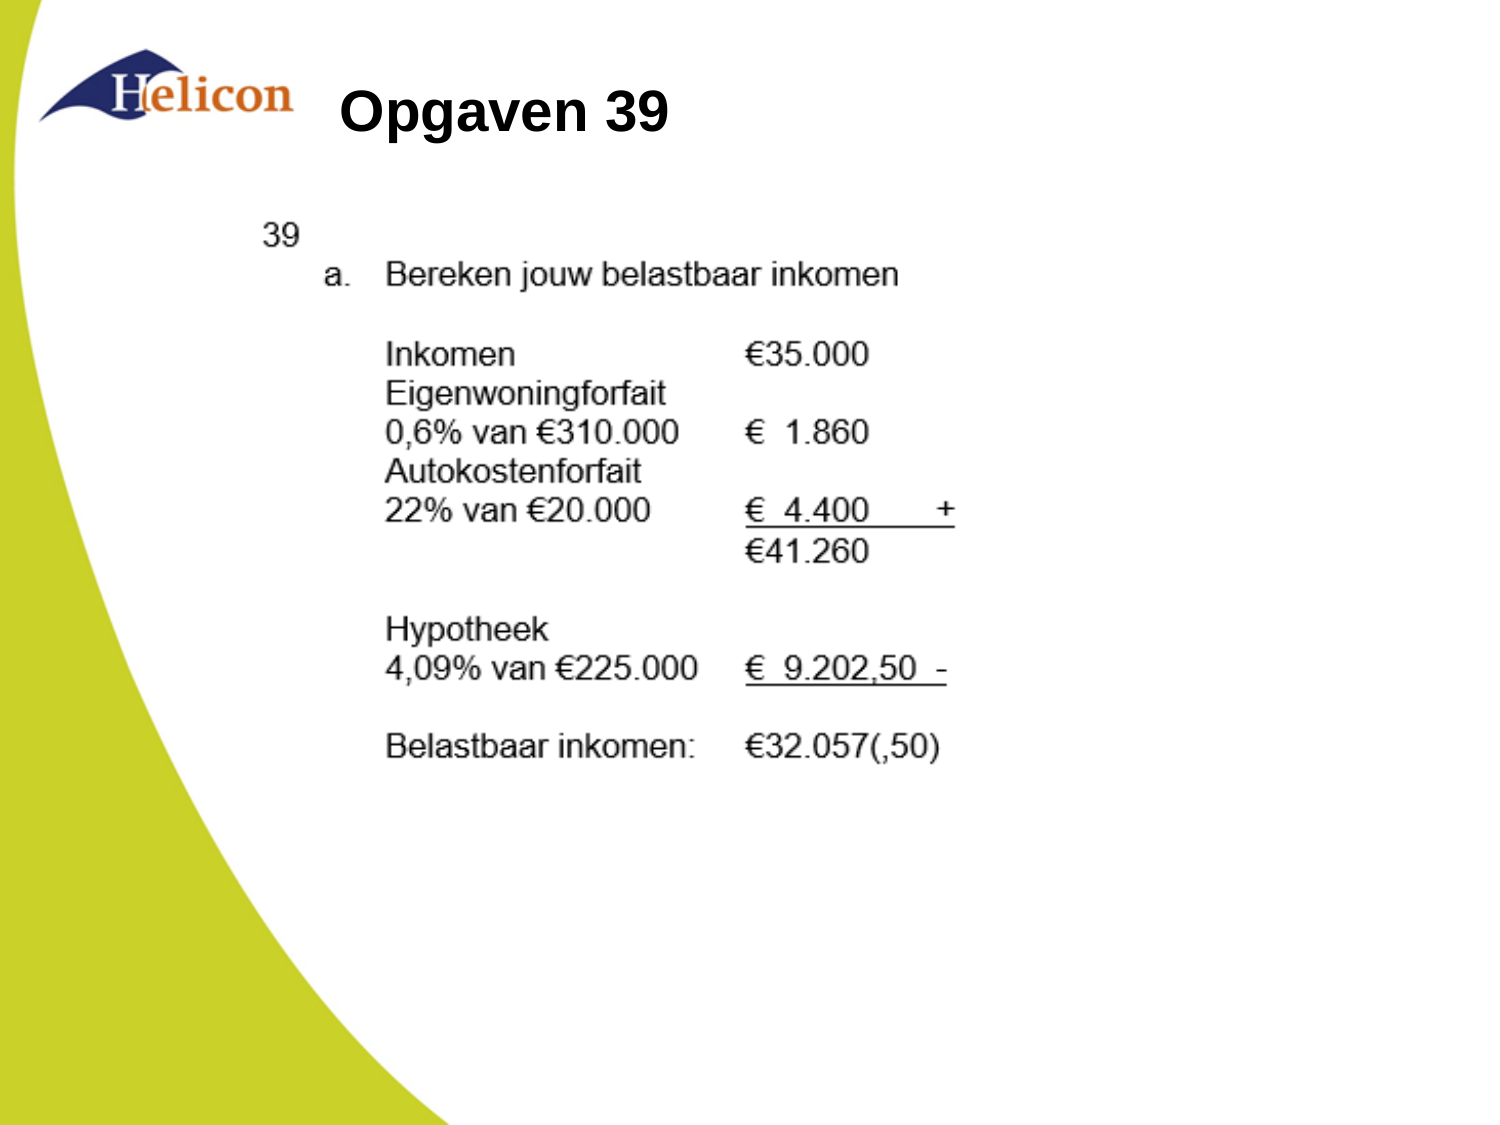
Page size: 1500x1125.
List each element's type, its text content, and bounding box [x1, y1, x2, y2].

title Opgaven 39 [324, 54, 1415, 161]
picture [0, 0, 1500, 1125]
